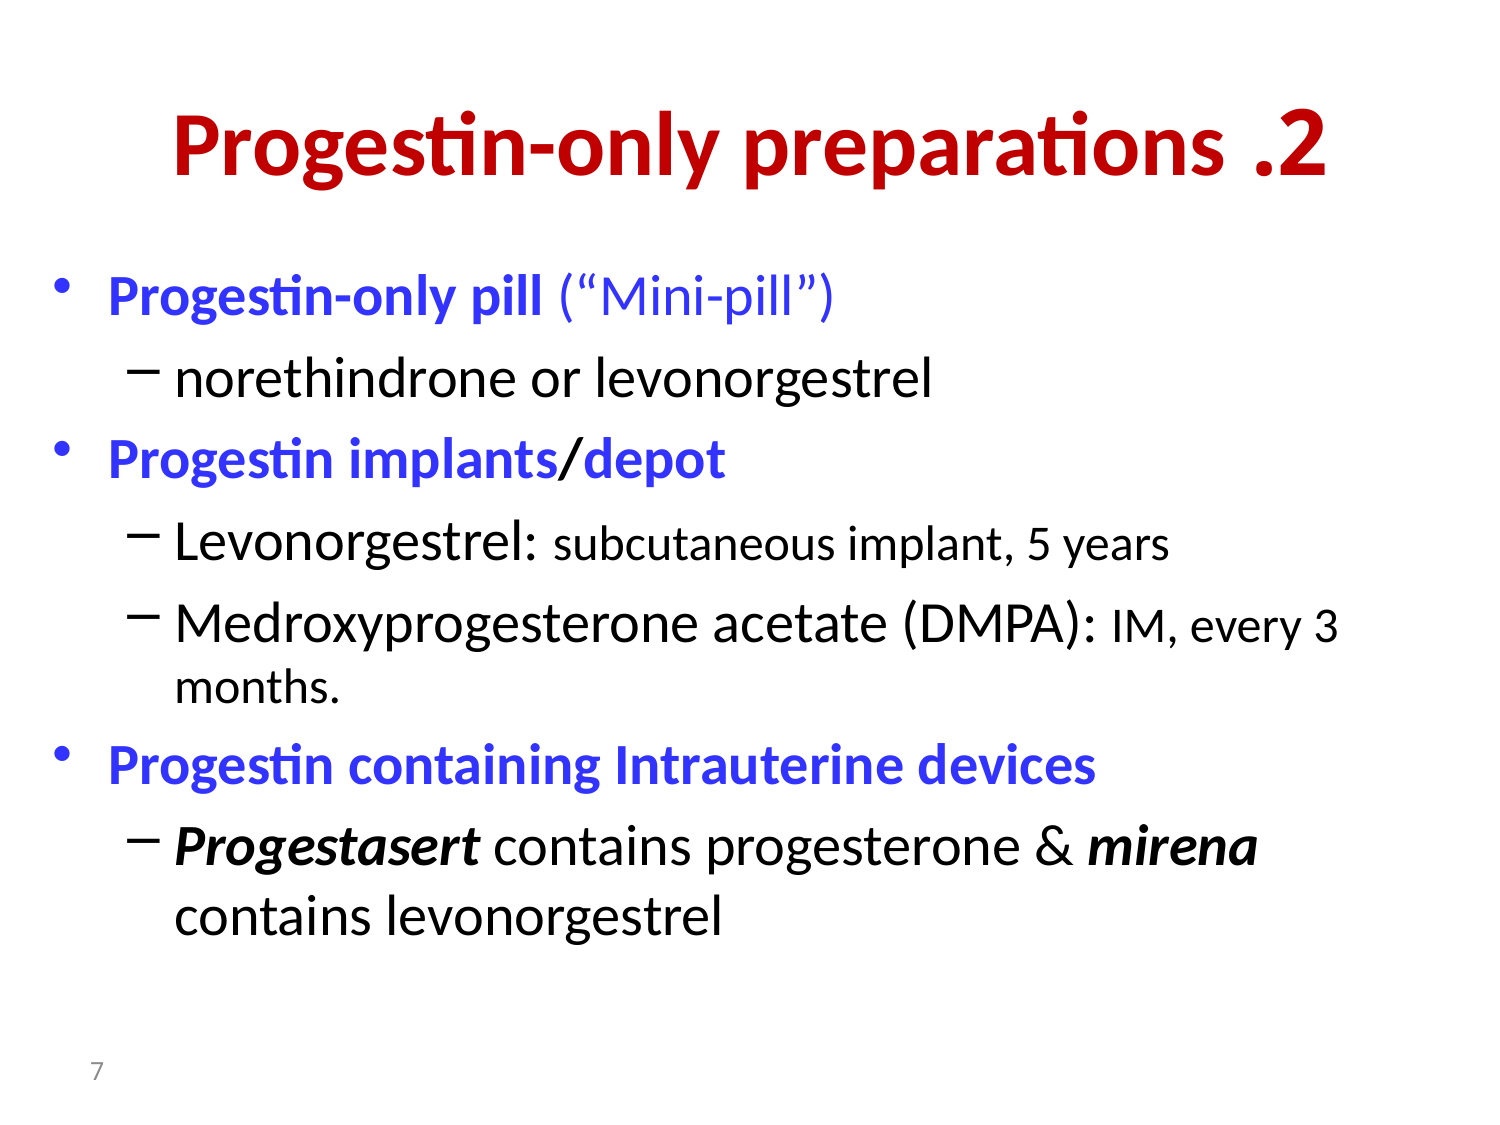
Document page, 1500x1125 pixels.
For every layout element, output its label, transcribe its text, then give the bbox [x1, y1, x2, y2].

slide_number 7 [75, 1050, 425, 1103]
title 2. Progestin-only preparations [75, 45, 1425, 233]
text_box Progestin-only pill (“Mini-pill”) norethindrone or levonorgestrel Progestin implants/depot Levonorgestrel: subcutaneous implant, 5 years Medroxyprogesterone acetate (DMPA): IM, every 3 months. Progestin containing Intrauterine devices Progestasert contains progesterone & mirena contains levonorgestrel [37, 249, 1450, 1050]
